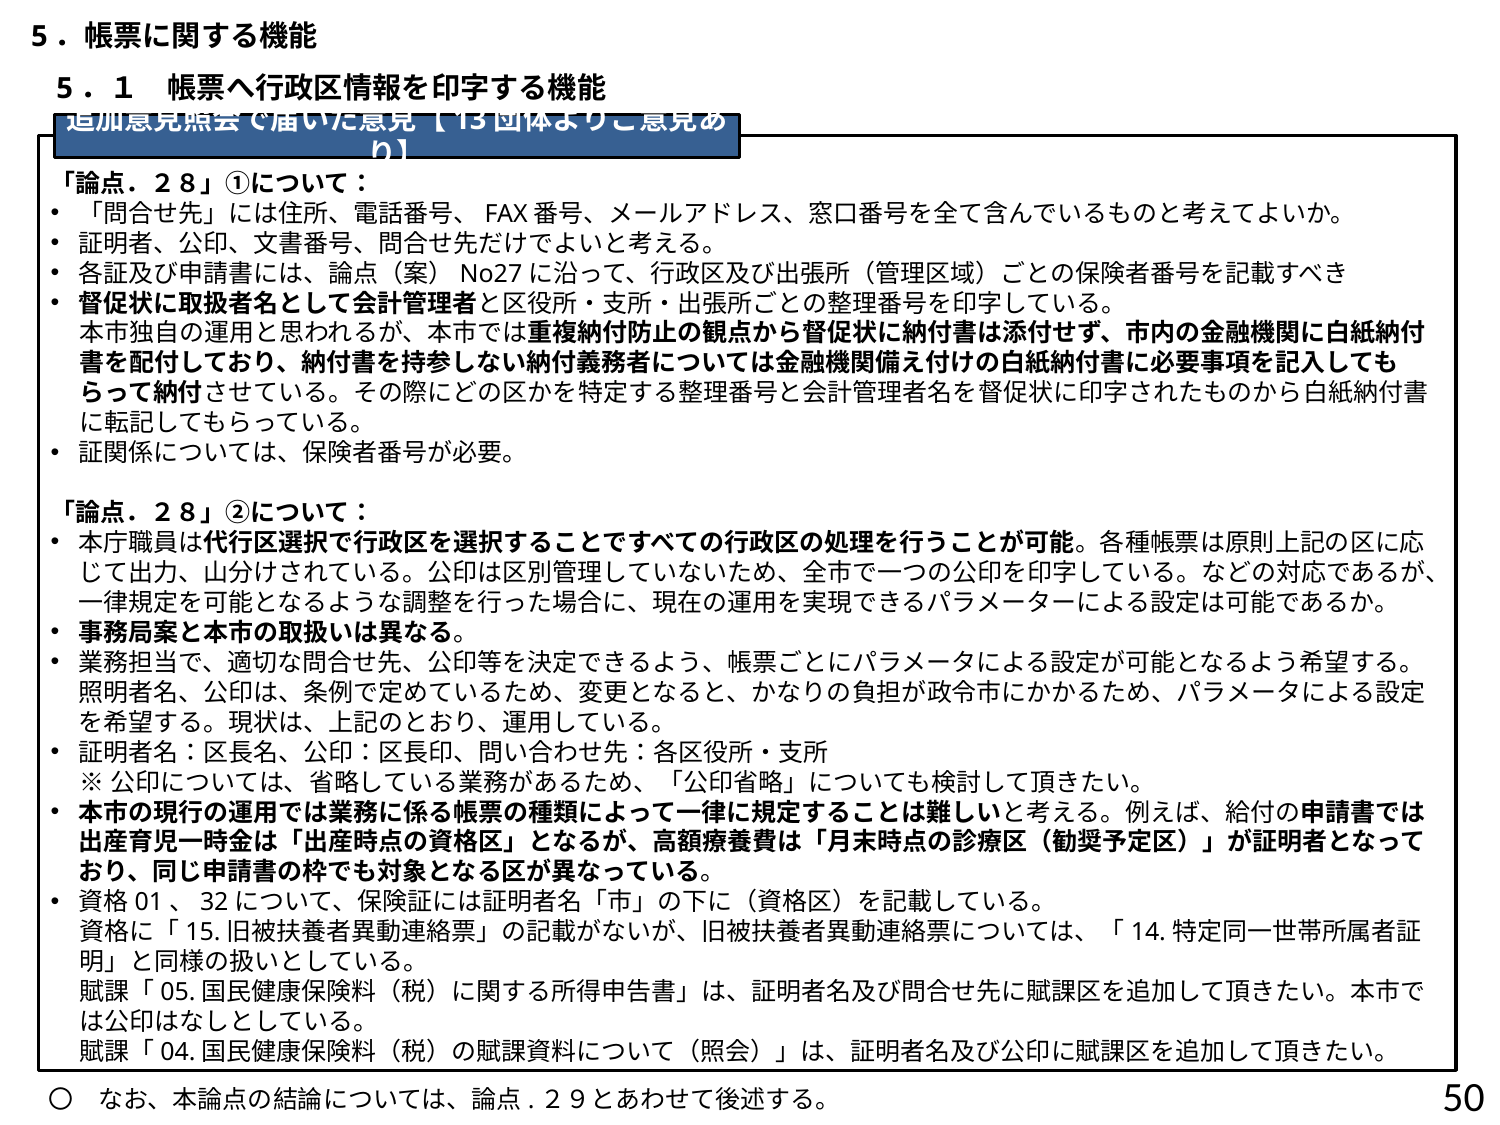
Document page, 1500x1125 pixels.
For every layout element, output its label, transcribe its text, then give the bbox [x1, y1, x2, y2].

slide_number 49 [1149, 1065, 1500, 1125]
text_box 追加意見照会で届いた意見【13団体よりご意見あり】 [52, 112, 741, 159]
text_box 〇 なお、本論点の結論については、論点.２９とあわせて後述する。 [33, 1076, 1457, 1121]
text_box 5．帳票に関する機能 [16, 2, 1440, 49]
text_box 5．１ 帳票へ行政区情報を印字する機能 [41, 54, 1465, 100]
text_box 「論点．２８」①について： 「問合せ先」には住所、電話番号、FAX番号、メールアドレス、窓口番号を全て含んでいるものと考えてよいか。 証明者、公印、文書番号、問合せ先だけでよいと考える。 各証及び申請書には、論点（案）No27に沿って、行政区及び出張所（管理区域）ごとの保険者番号を記載すべき 督促状に取扱者名として会計管理者と区役所・支所・出張所ごとの整理番号を印字している。 本市独自の運用と思われるが、本市では重複納付防止の観点から督促状に納付書は添付せず、市内の金融機関に白紙納付書を配付しており、納付書を持参しない納付義務者については金融機関備え付けの白紙納付書に必要事項を記入してもらって納付させている。その際にどの区かを特定する整理番号と会計管理者名を督促状に印字されたものから白紙納付書に転記してもらっている。 証関係については、保険者番号が必要。 「論点．２８」②について： 本庁職員は代行区選択で行政区を選択することですべての行政区の処理を行うことが可能。各種帳票は原則上記の区に応じて出力、山分けされている。公印は区別管理していないため、全市で一つの公印を印字している。などの対応であるが、一律規定を可能となるような調整を行った場合に、現在の運用を実現できるパラメーターによる設定は可能であるか。 事務局案と本市の取扱いは異なる。 業務担当で、適切な問合せ先、公印等を決定できるよう、帳票ごとにパラメータによる設定が可能となるよう希望する。照明者名、公印は、条例で定めているため、変更となると、かなりの負担が政令市にかかるため、パラメータによる設定を希望する。現状は、上記のとおり、運用している。 証明者名：区長名、公印：区長印、問い合わせ先：各区役所・支所 ※公印については、省略している業務があるため、「公印省略」についても検討して頂きたい。 本市の現行の運用では業務に係る帳票の種類によって一律に規定することは難しいと考える。例えば、給付の申請書では出産育児一時金は「出産時点の資格区」となるが、高額療養費は「月末時点の診療区（勧奨予定区）」が証明者となっており、同じ申請書の枠でも対象となる区が異なっている。 資格01、32について、保険証には証明者名「市」の下に（資格区）を記載している。 資格に「15.旧被扶養者異動連絡票」の記載がないが、旧被扶養者異動連絡票については、「14.特定同一世帯所属者証明」と同様の扱いとしている。 賦課「05.国民健康保険料（税）に関する所得申告書」は、証明者名及び問合せ先に賦課区を追加して頂きたい。本市では公印はなしとしている。 賦課「04.国民健康保険料（税）の賦課資料について（照会）」は、証明者名及び公印に賦課区を追加して頂きたい。 [38, 135, 1457, 1071]
